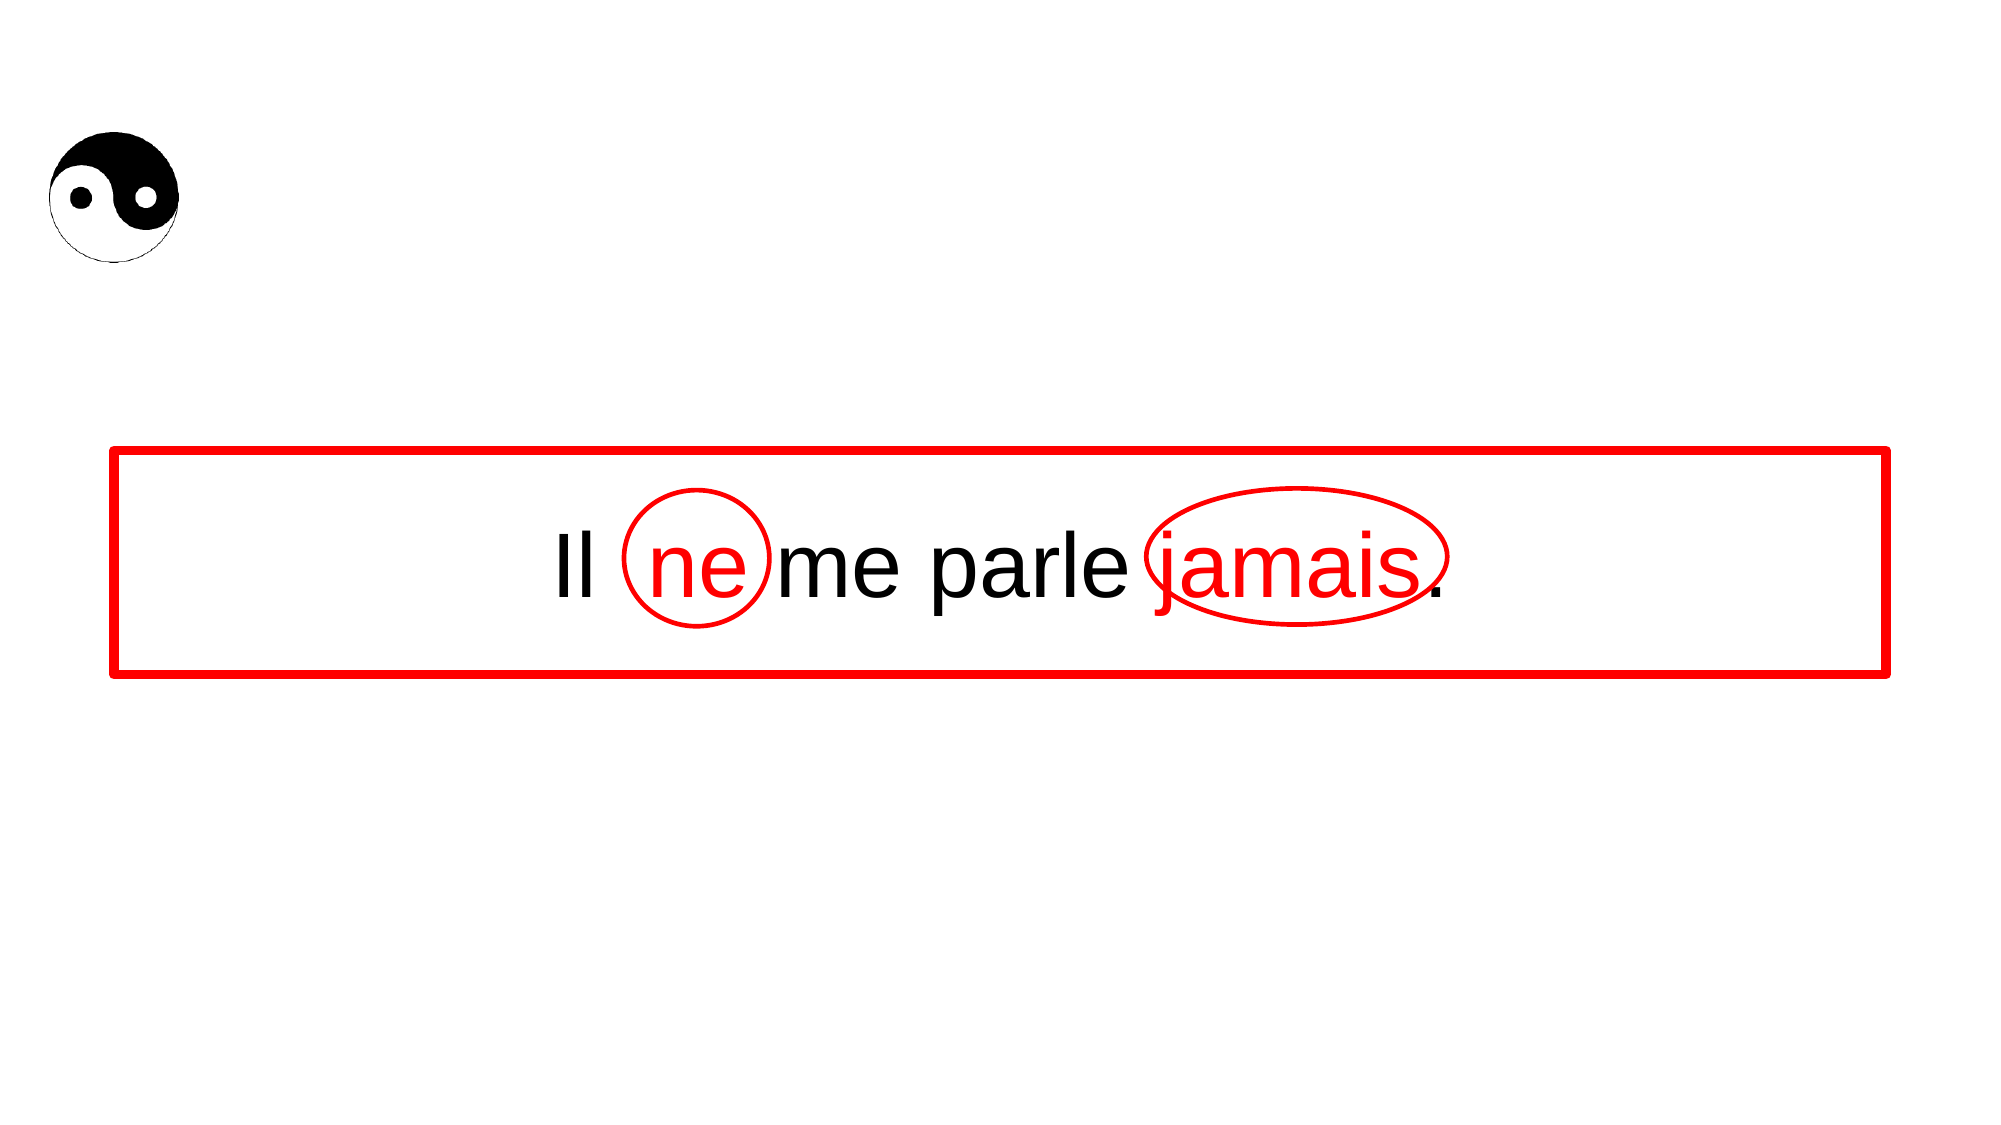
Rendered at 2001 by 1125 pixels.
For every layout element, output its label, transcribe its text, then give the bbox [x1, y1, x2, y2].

text_box [1145, 487, 1449, 626]
list Il ne me parle jamais. [114, 450, 1886, 675]
picture [45, 129, 182, 266]
text_box [622, 489, 771, 628]
